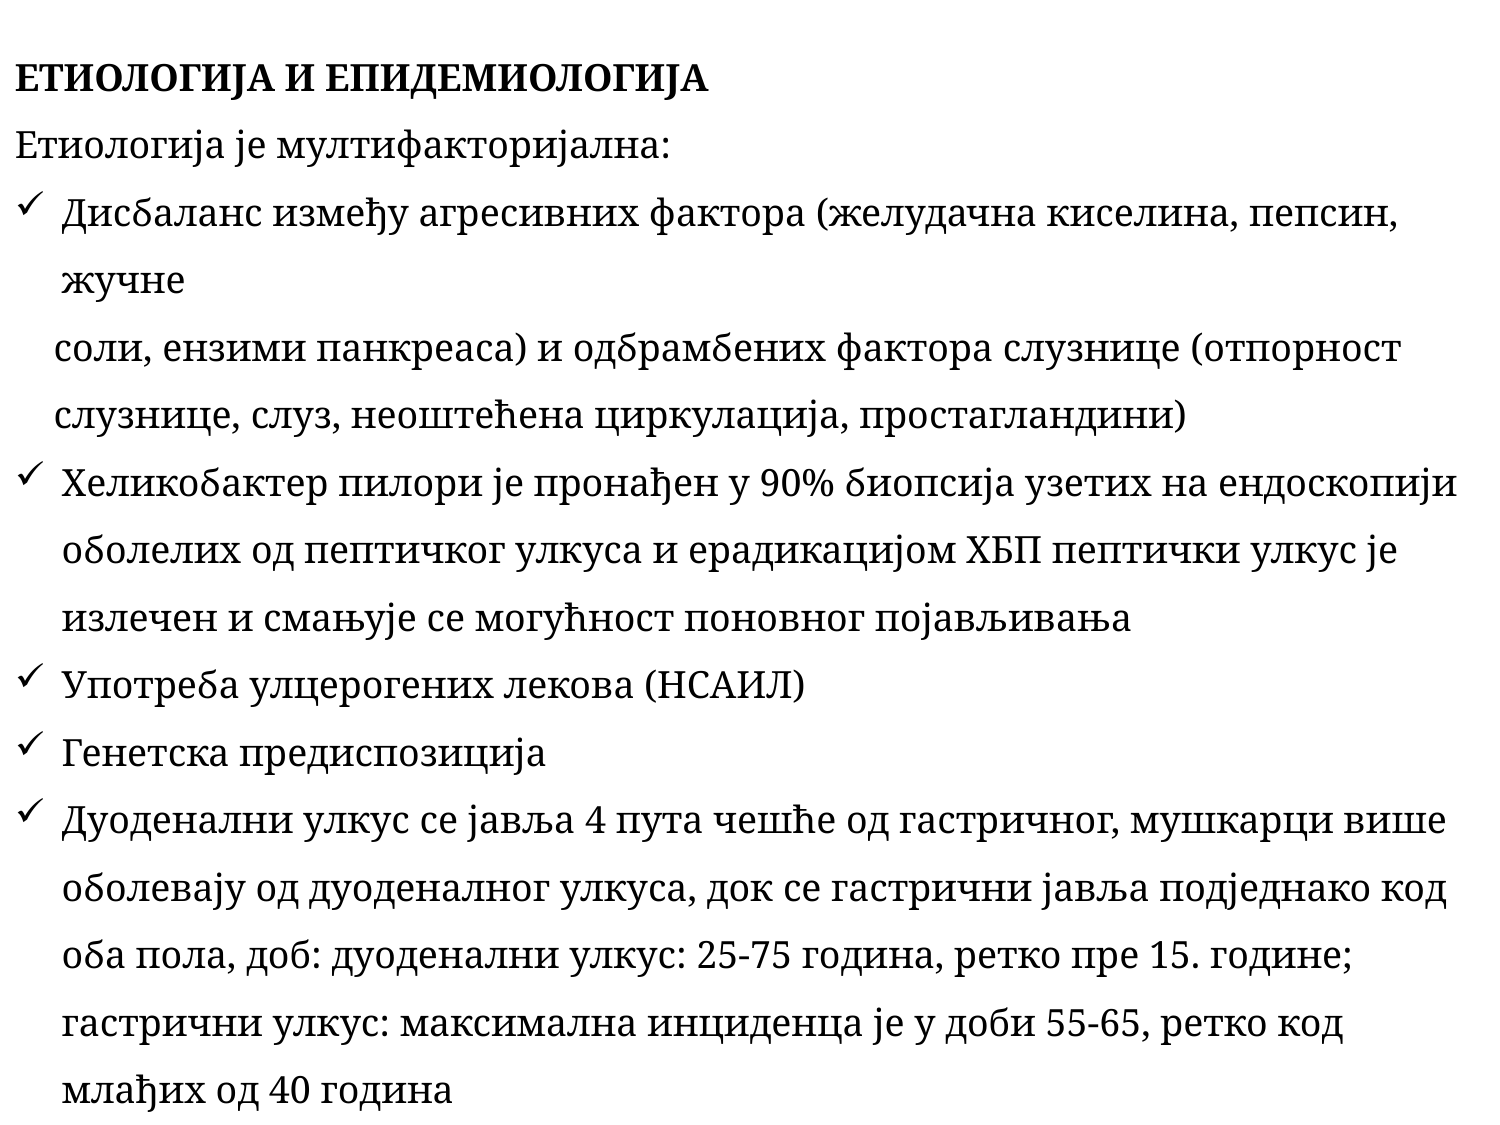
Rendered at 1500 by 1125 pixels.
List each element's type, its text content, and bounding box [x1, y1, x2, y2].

text_box ЕТИОЛОГИЈА И ЕПИДЕМИОЛОГИЈА Етиологија је мултифакторијална: Дисбаланс између агресивних фактора (желудачна киселина, пепсин, жучне соли, ензими панкреаса) и одбрамбених фактора слузнице (отпорност слузнице, слуз, неоштећена циркулација, простагландини) Хеликобактер пилори је пронађен у 90% биопсија узетих на ендоскопији оболелих од пептичког улкуса и ерадикацијом ХБП пептички улкус је излечен и смањује се могућност поновног појављивања Употреба улцерогених лекова (НСАИЛ) Генетска предиспозиција Дуоденални улкус се јавља 4 пута чешће од гастричног, мушкарци више оболевају од дуоденалног улкуса, док се гастрични јавља подједнако код оба пола, доб: дуоденални улкус: 25-75 година, ретко пре 15. године; гастрични улкус: максимална инциденца је у доби 55-65, ретко код млађих од 40 година [0, 24, 1488, 1119]
